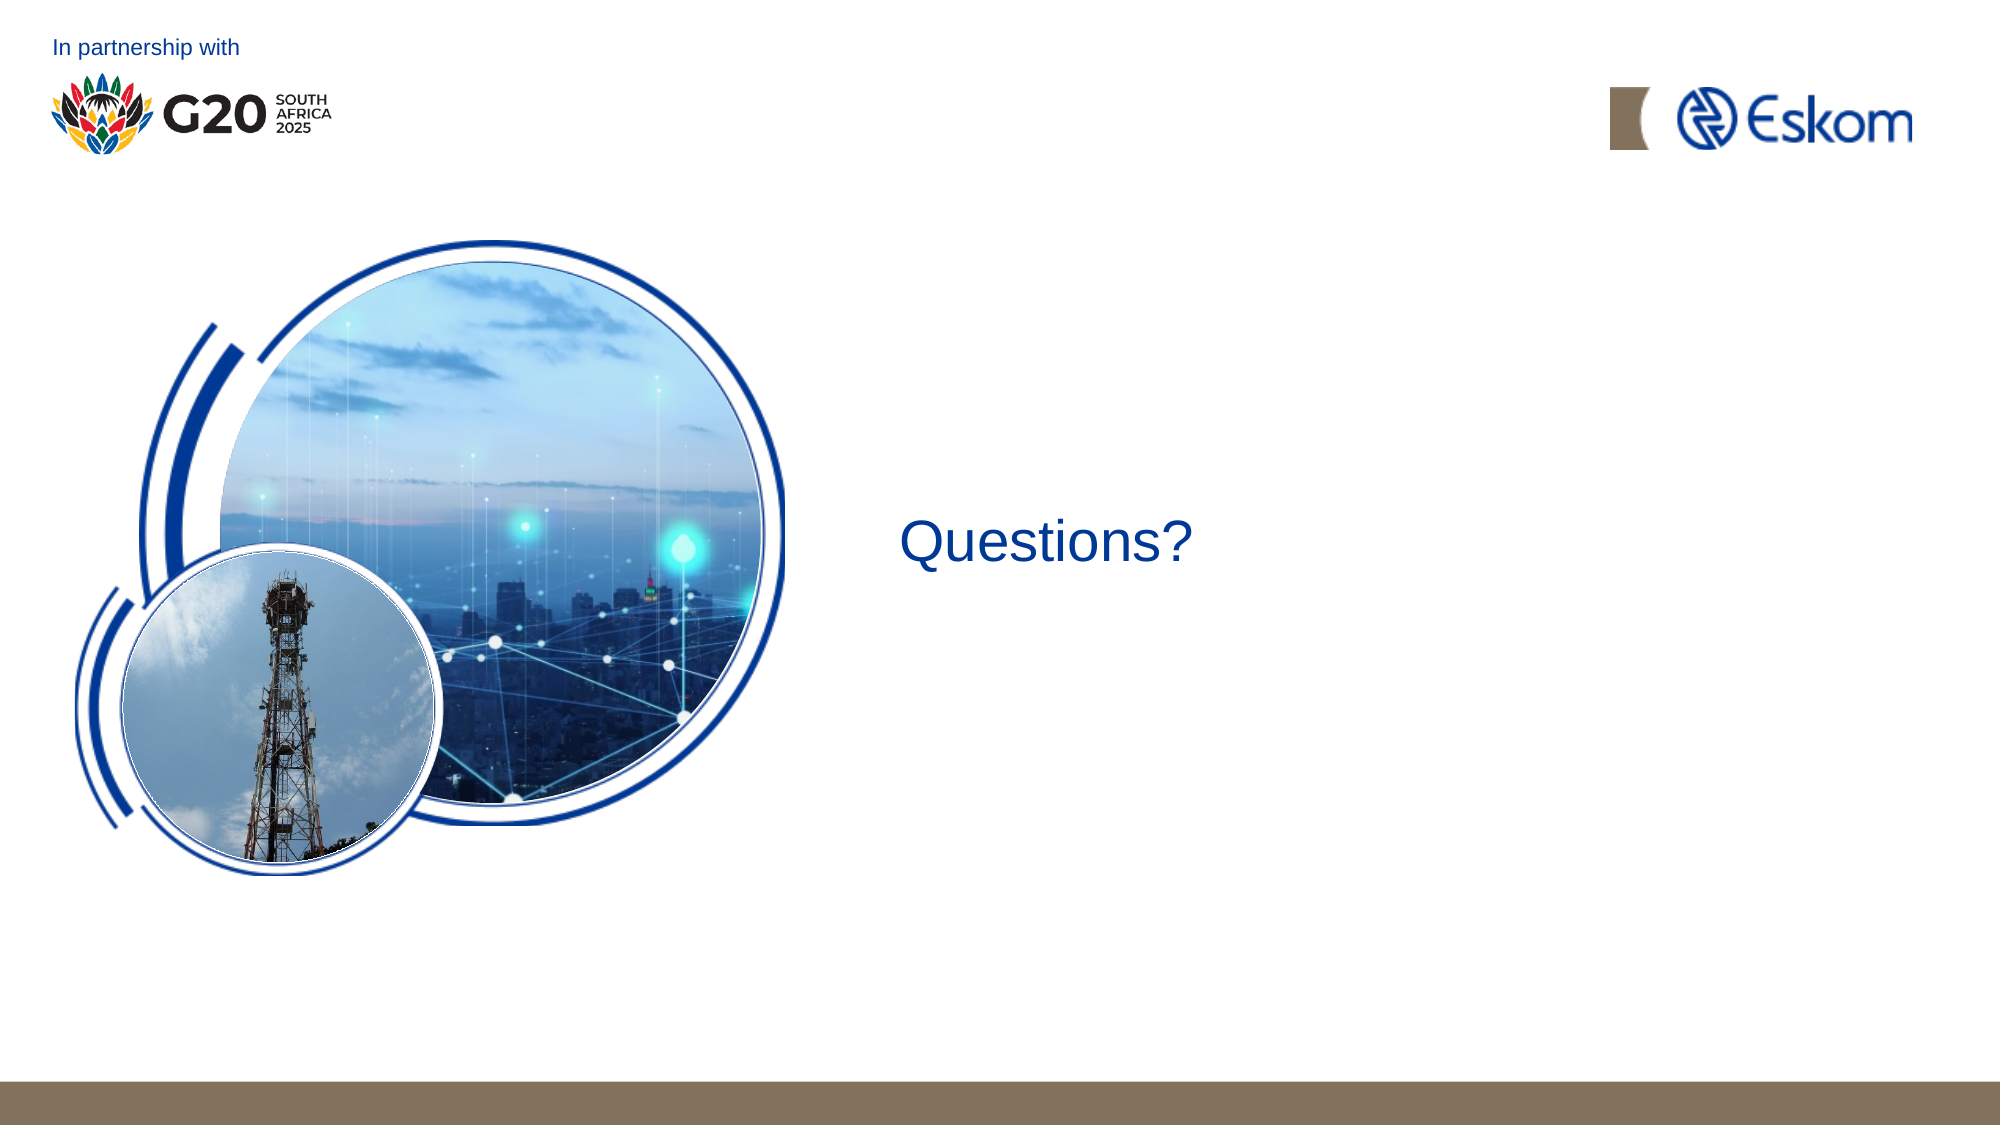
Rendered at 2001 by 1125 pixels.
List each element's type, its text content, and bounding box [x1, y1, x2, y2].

picture [122, 262, 761, 863]
picture [50, 72, 337, 155]
title Questions? [884, 470, 1926, 582]
